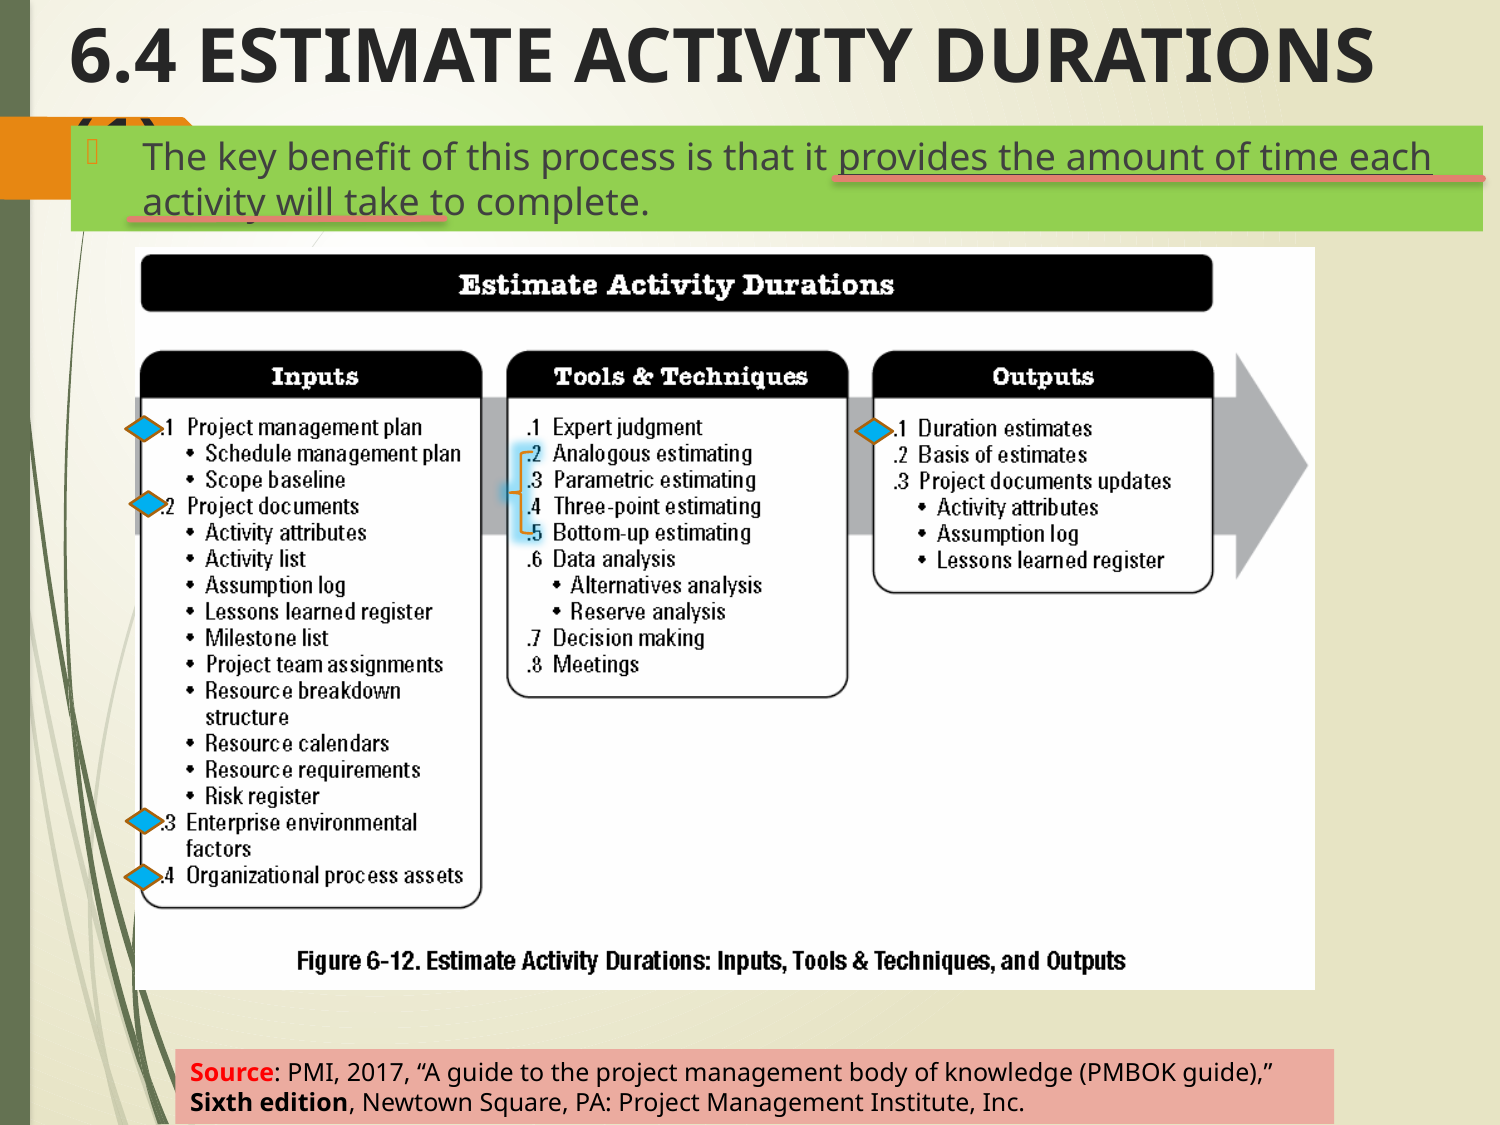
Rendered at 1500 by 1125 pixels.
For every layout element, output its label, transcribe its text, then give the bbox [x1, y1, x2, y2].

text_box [129, 178, 1483, 220]
picture [135, 247, 1315, 990]
text_box [123, 872, 130, 883]
list The key benefit of this process is that it provides the amount of time each activity will take to complete. [70, 125, 1483, 232]
text_box Source: PMI, 2017, “A guide to the project management body of knowledge (PMBOK guide),” Sixth edition, Newtown Square, PA: Project Management Institute, Inc. [175, 1049, 1335, 1124]
text_box [124, 424, 130, 434]
title 6.4 ESTIMATE ACTIVITY DURATIONS (1) [54, 0, 1500, 110]
text_box [124, 816, 130, 826]
